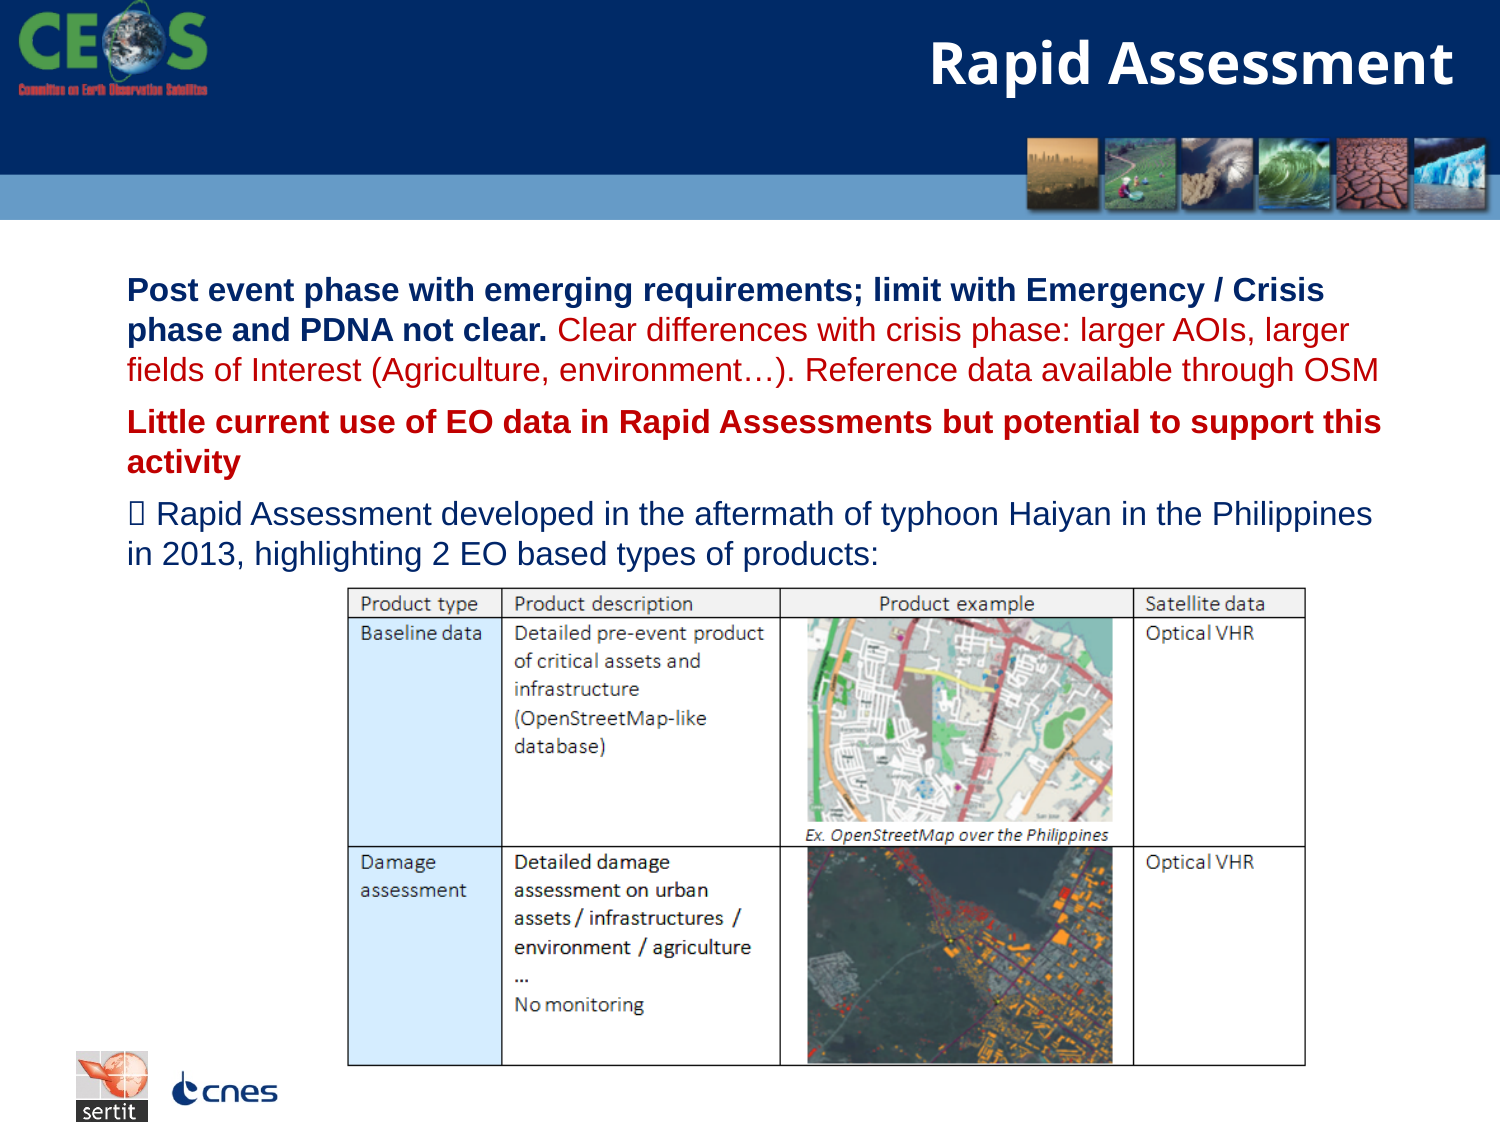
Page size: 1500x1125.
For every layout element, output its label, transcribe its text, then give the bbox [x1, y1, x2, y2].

picture [0, 0, 1500, 220]
picture [170, 1070, 278, 1106]
text_box Post event phase with emerging requirements; limit with Emergency / Crisis phase and PDNA not clear. Clear differences with crisis phase: larger AOIs, larger fields of Interest (Agriculture, environment…). Reference data available through OSM Little current use of EO data in Rapid Assessments but potential to support this activity  Rapid Assessment developed in the aftermath of typhoon Haiyan in the Philippines in 2013, highlighting 2 EO based types of products: [112, 208, 1424, 580]
picture [76, 1050, 148, 1123]
picture [345, 584, 1312, 1071]
text_box Rapid Assessment [690, 19, 1470, 104]
